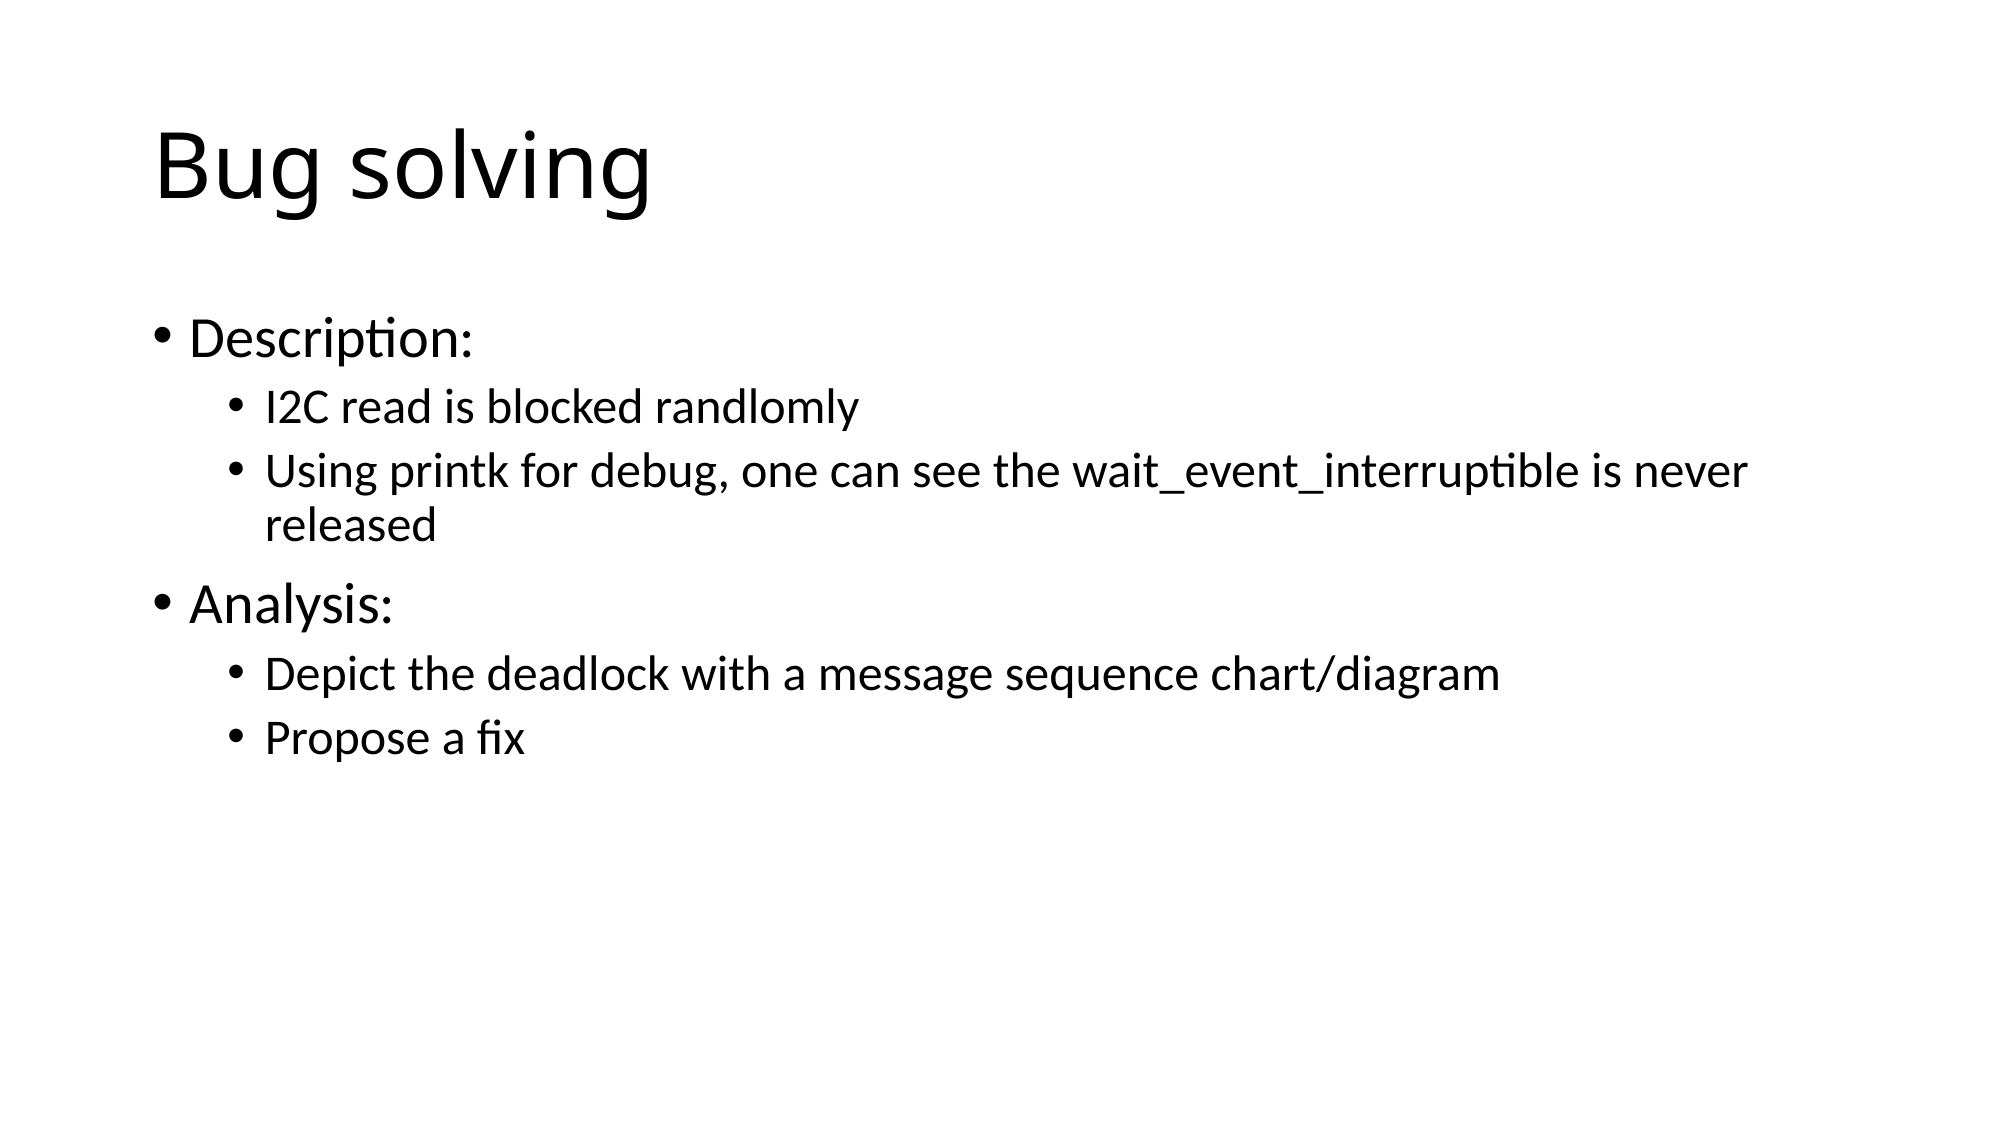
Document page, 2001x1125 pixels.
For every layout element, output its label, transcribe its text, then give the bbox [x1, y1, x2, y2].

title Bug solving [137, 59, 1863, 278]
list Description: I2C read is blocked randlomly Using printk for debug, one can see the wait_event_interruptible is never released Analysis: Depict the deadlock with a message sequence chart/diagram Propose a fix [137, 299, 1863, 1014]
